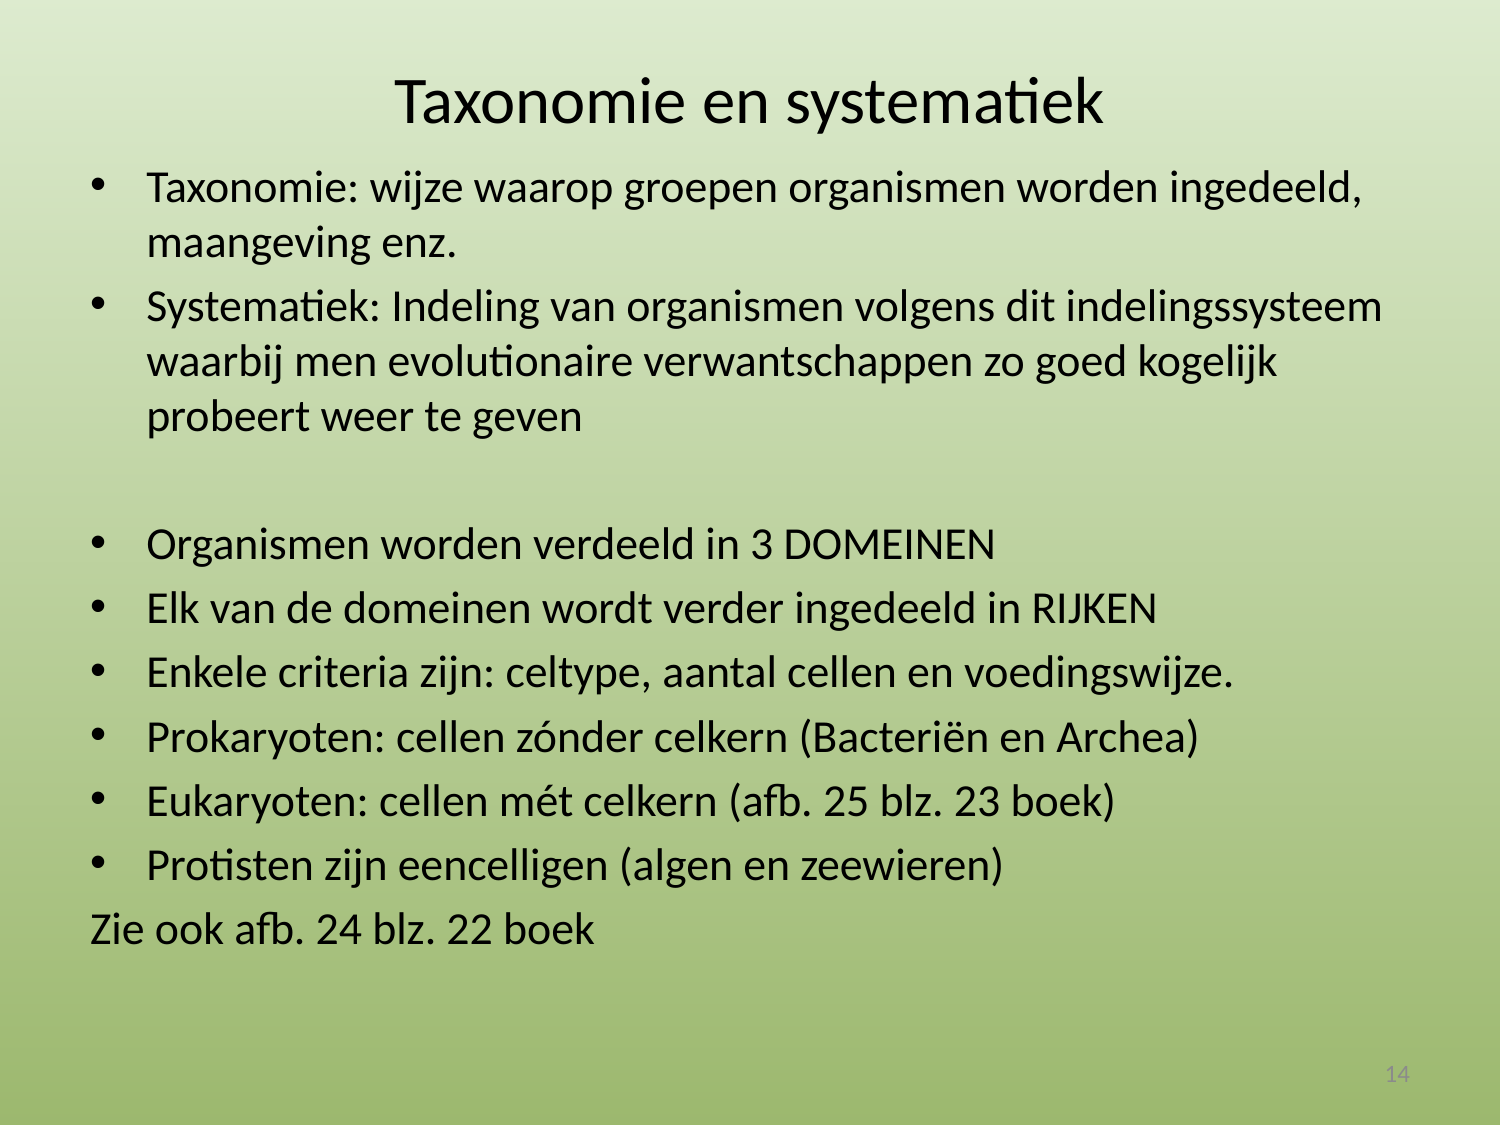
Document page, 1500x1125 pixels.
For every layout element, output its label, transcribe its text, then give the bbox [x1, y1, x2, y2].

slide_number 14 [1074, 1042, 1425, 1103]
title Taxonomie en systematiek [75, 45, 1425, 148]
list Taxonomie: wijze waarop groepen organismen worden ingedeeld, maangeving enz. Systematiek: Indeling van organismen volgens dit indelingssysteem waarbij men evolutionaire verwantschappen zo goed kogelijk probeert weer te geven Organismen worden verdeeld in 3 DOMEINEN Elk van de domeinen wordt verder ingedeeld in RIJKEN Enkele criteria zijn: celtype, aantal cellen en voedingswijze. Prokaryoten: cellen zónder celkern (Bacteriën en Archea) Eukaryoten: cellen mét celkern (afb. 25 blz. 23 boek) Protisten zijn eencelligen (algen en zeewieren) Zie ook afb. 24 blz. 22 boek [75, 148, 1425, 1005]
